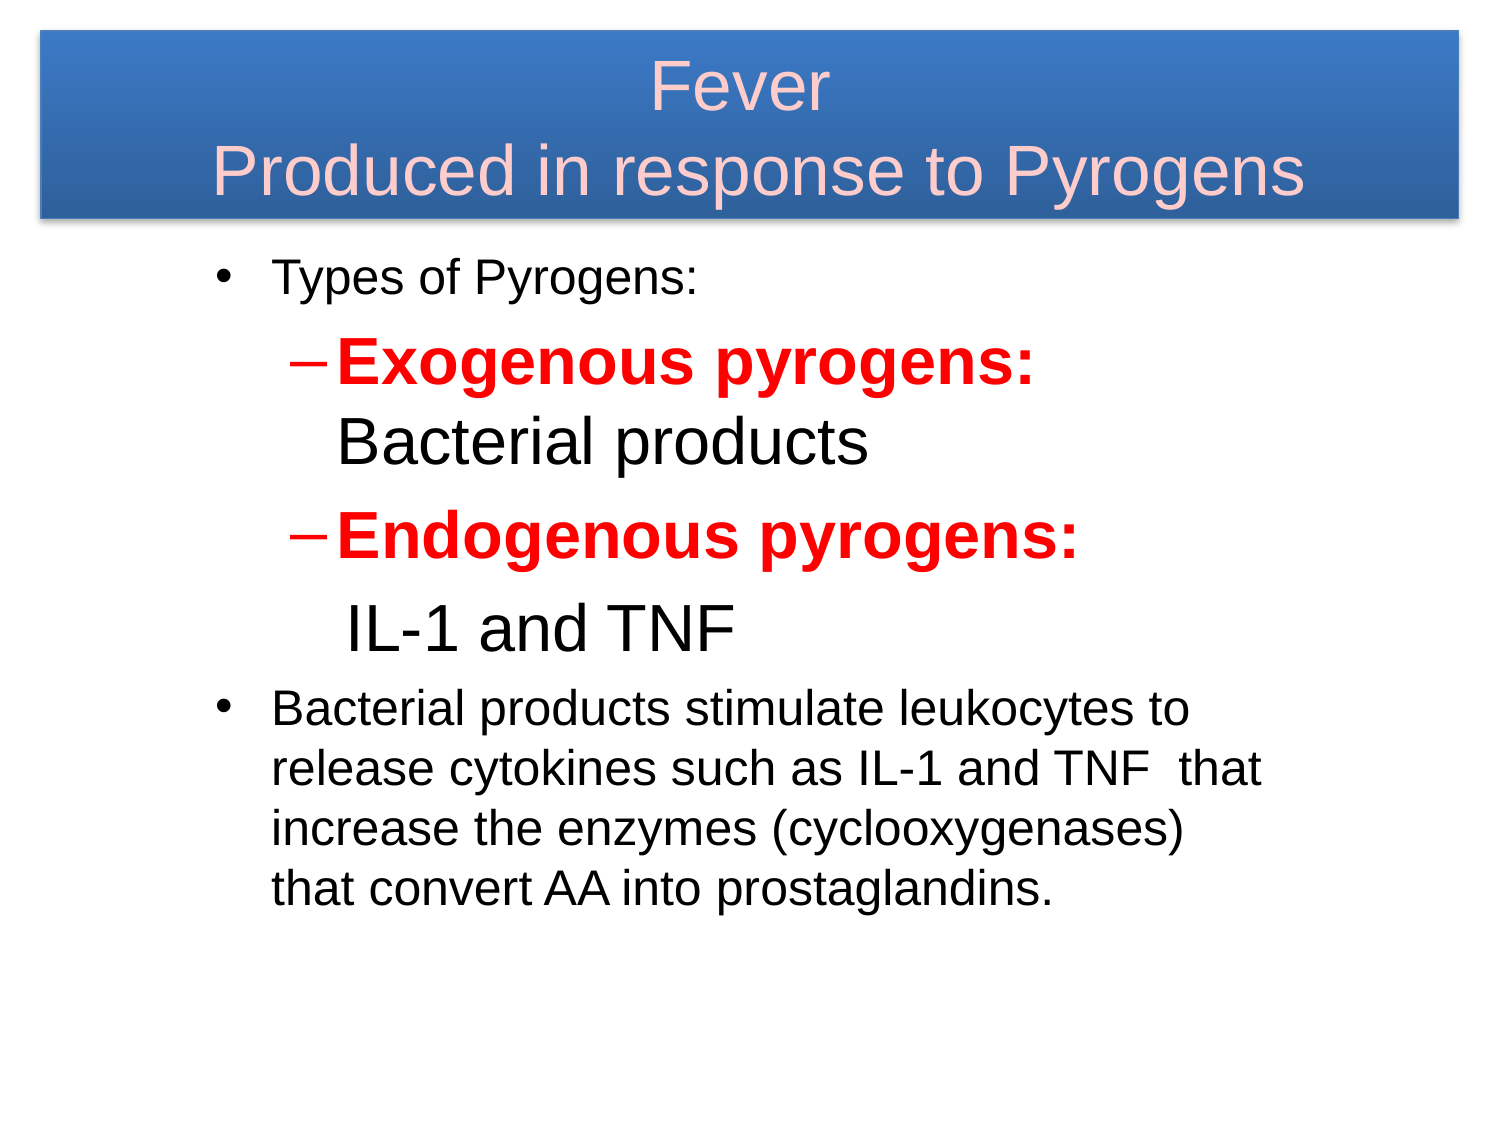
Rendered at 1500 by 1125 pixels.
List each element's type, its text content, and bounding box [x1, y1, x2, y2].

title Fever Produced in response to Pyrogens [40, 30, 1459, 219]
list Types of Pyrogens: Exogenous pyrogens: Bacterial products Endogenous pyrogens: IL-1 and TNF Bacterial products stimulate leukocytes to release cytokines such as IL-1 and TNF that increase the enzymes (cyclooxygenases) that convert AA into prostaglandins. [200, 237, 1288, 1075]
